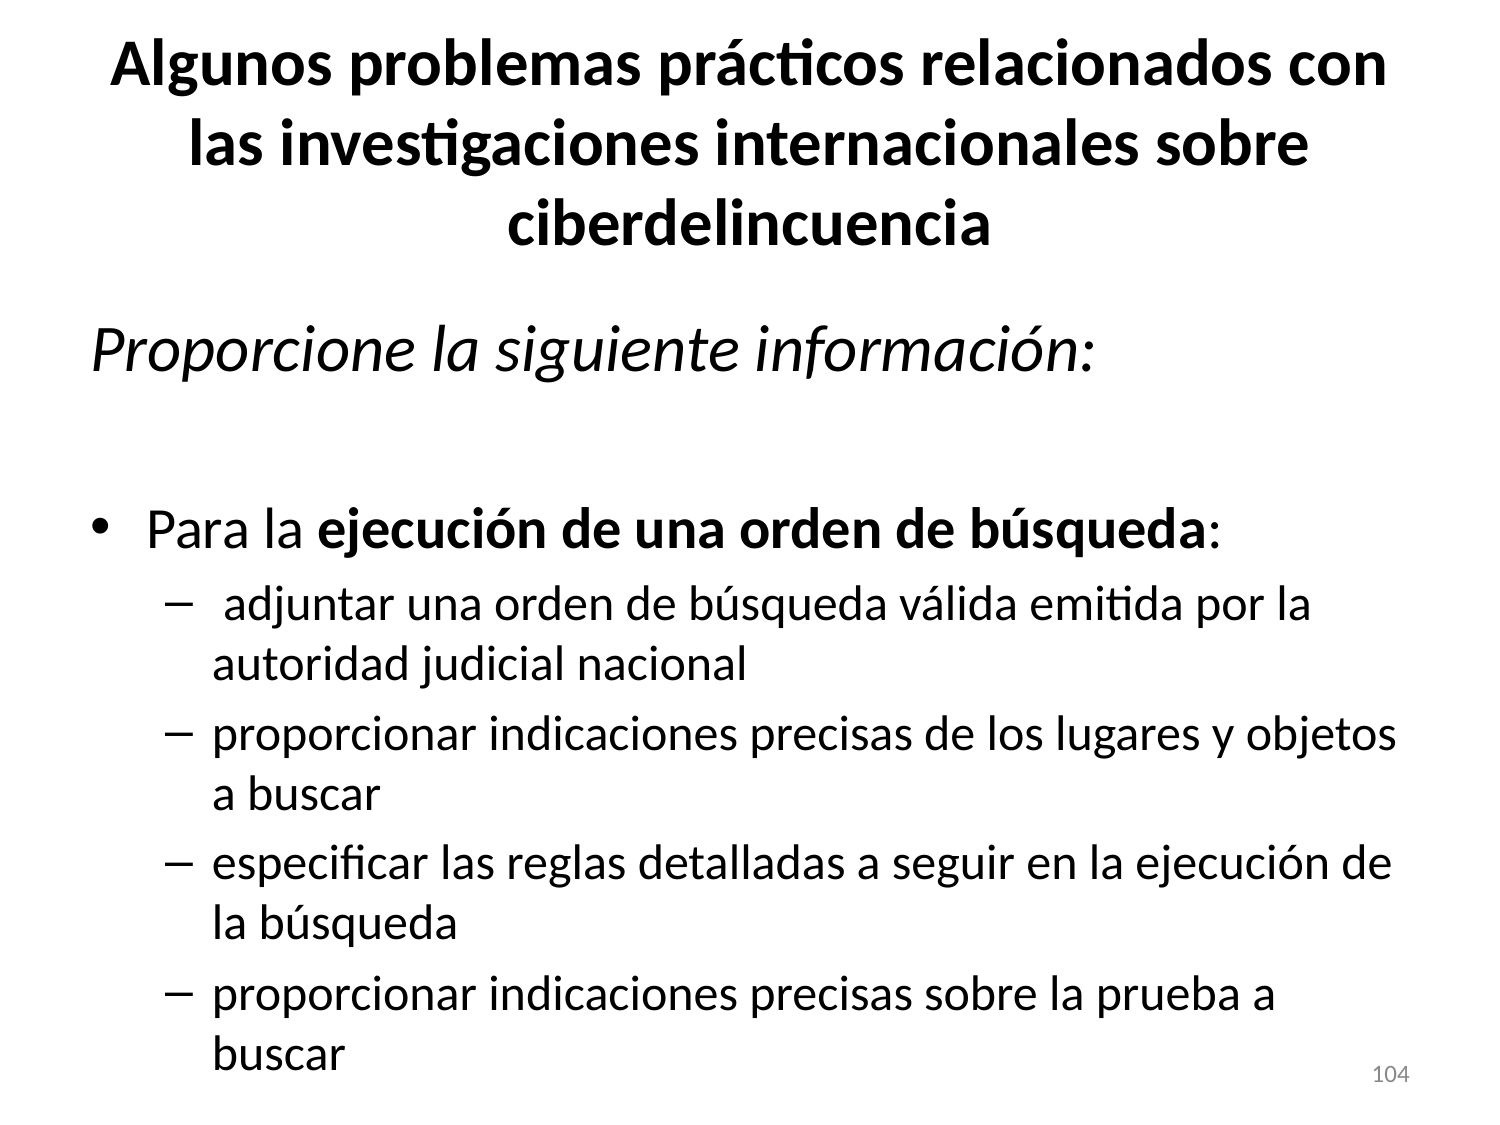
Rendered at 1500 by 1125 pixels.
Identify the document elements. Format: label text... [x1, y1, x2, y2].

title Algunos problemas prácticos relacionados con las investigaciones internacionales sobre ciberdelincuencia [75, 45, 1425, 233]
slide_number 104 [1074, 1042, 1425, 1103]
list Proporcione la siguiente información: Para la ejecución de una orden de búsqueda: adjuntar una orden de búsqueda válida emitida por la autoridad judicial nacional proporcionar indicaciones precisas de los lugares y objetos a buscar especificar las reglas detalladas a seguir en la ejecución de la búsqueda proporcionar indicaciones precisas sobre la prueba a buscar [75, 297, 1425, 1005]
